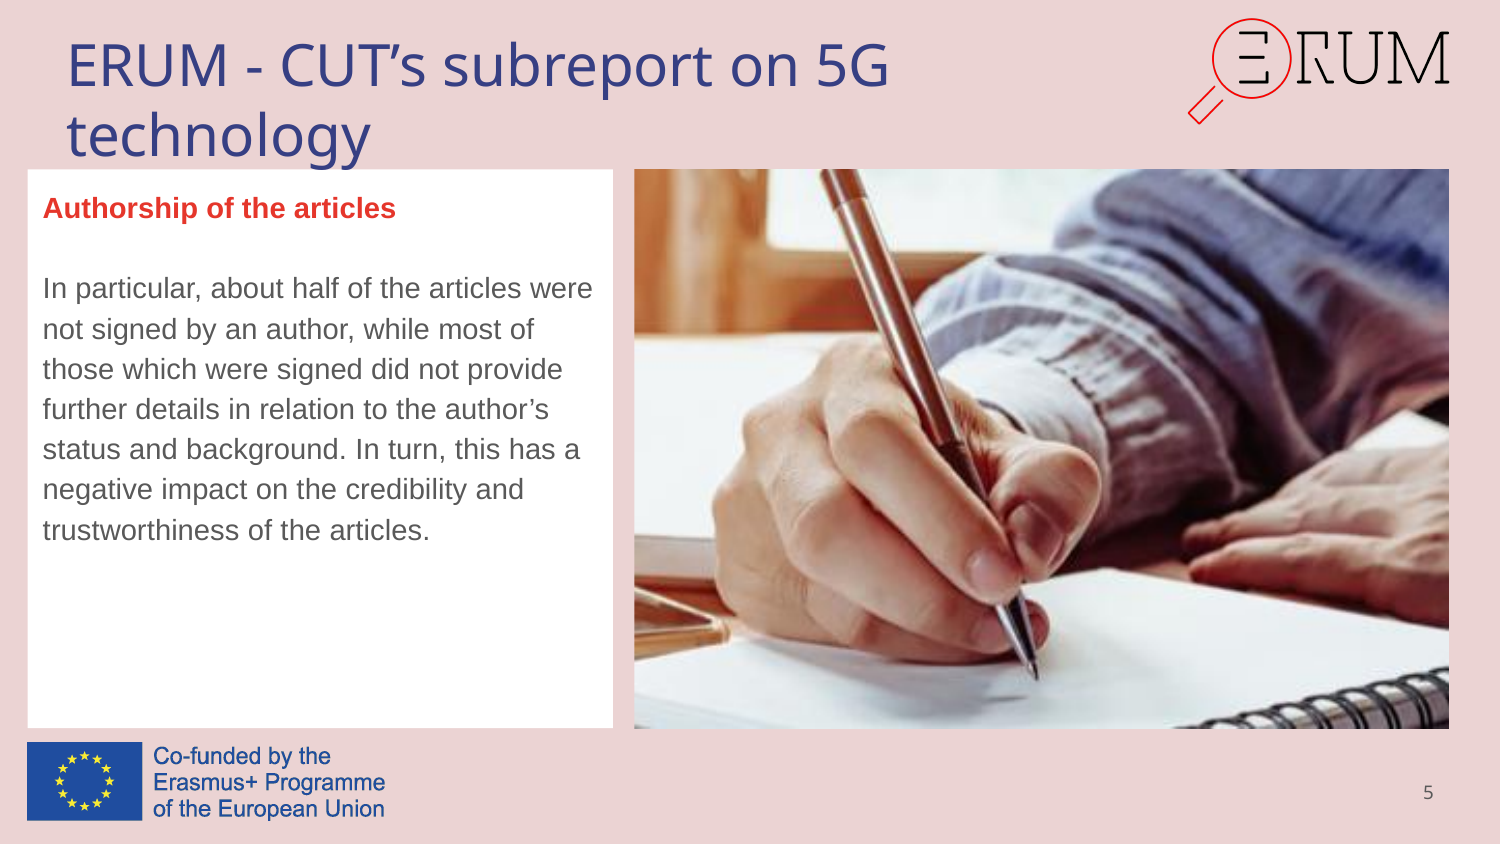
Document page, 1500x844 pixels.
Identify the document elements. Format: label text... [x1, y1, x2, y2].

picture [27, 742, 385, 821]
slide_number 5 [1358, 761, 1449, 826]
title ERUM - CUT’s subreport on 5G technology [51, 13, 1168, 108]
picture [1136, 0, 1500, 137]
list Authorship of the articles In particular, about half of the articles were not signed by an author, while most of those which were signed did not provide further details in relation to the author’s status and background. In turn, this has a negative impact on the credibility and trustworthiness of the articles. [27, 169, 613, 729]
picture [633, 169, 1450, 729]
